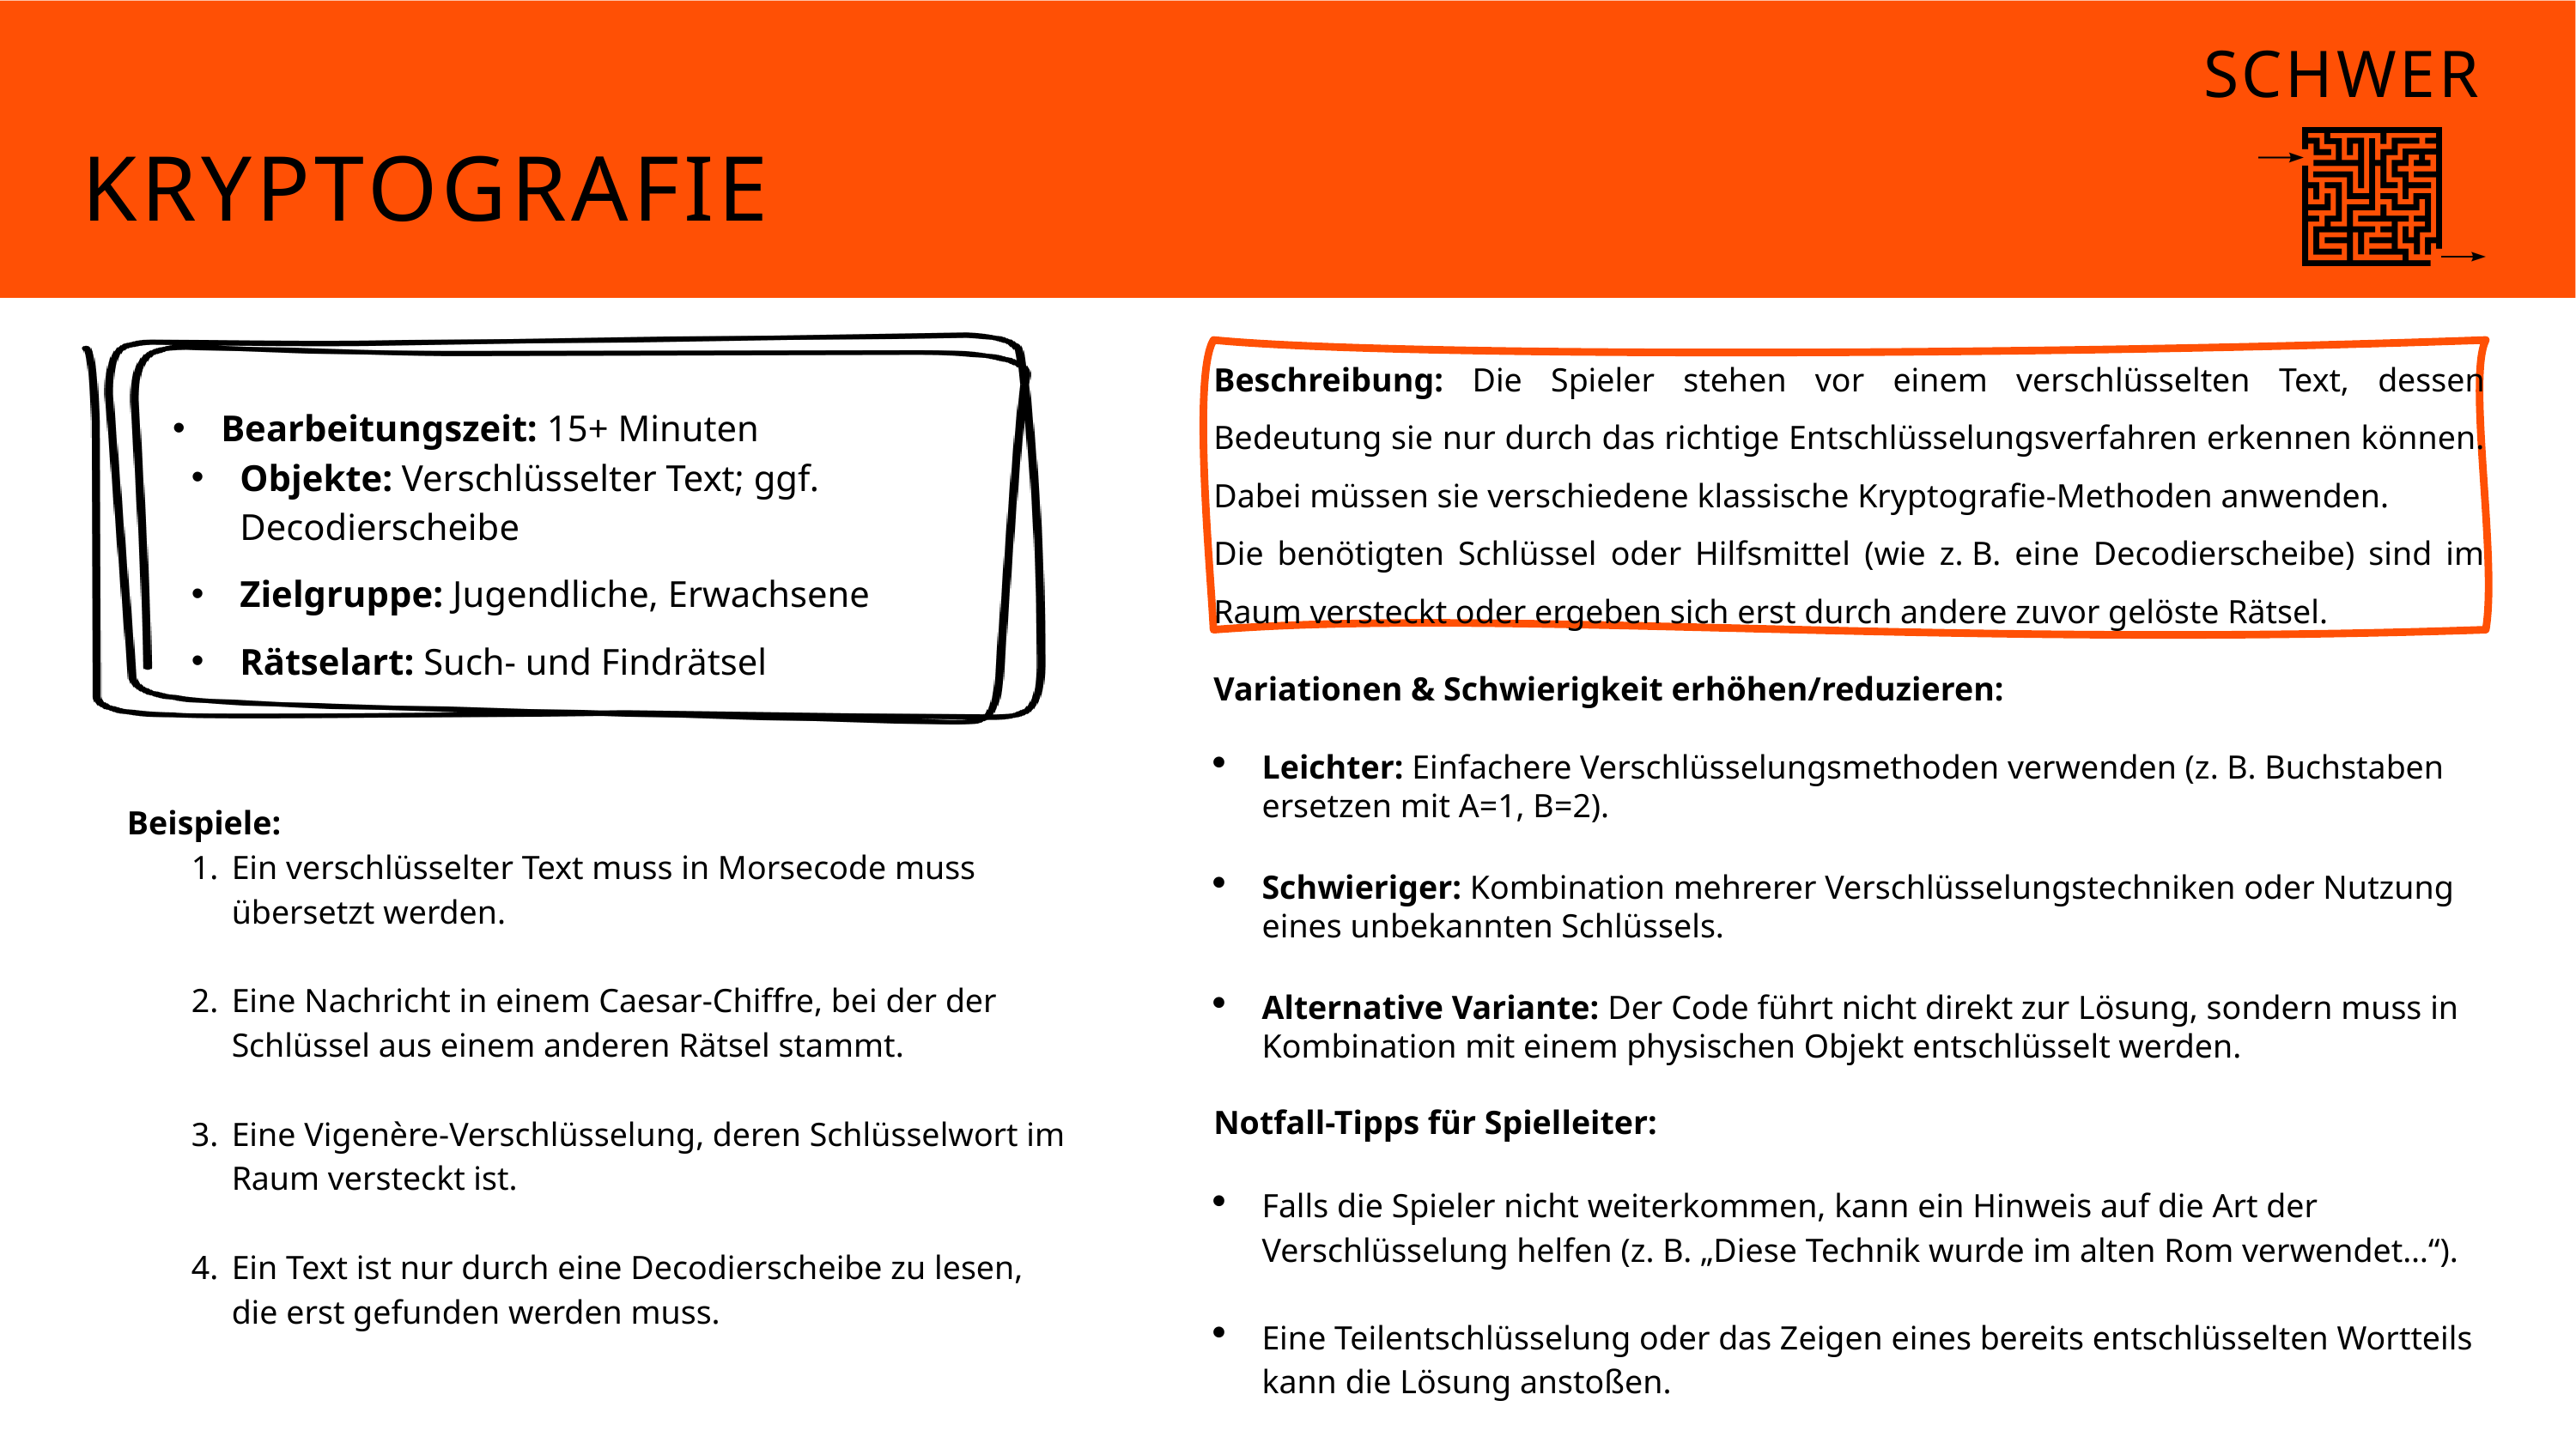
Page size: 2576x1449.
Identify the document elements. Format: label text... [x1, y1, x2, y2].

text_box [0, 0, 2576, 300]
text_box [2258, 126, 2487, 267]
text_box KRYPTOGRAFIE [82, 115, 2071, 239]
text_box Notfall-Tipps für Spielleiter: Falls die Spieler nicht weiterkommen, kann ein Hinweis auf die Art der Verschlüsselung helfen (z. B. „Diese Technik wurde im alten Rom verwendet…“). Eine Teilentschlüsselung oder das Zeigen eines bereits entschlüsselten Wortteils kann die Lösung anstoßen. [1213, 1101, 2486, 1401]
text_box Beschreibung: Die Spieler stehen vor einem verschlüsselten Text, dessen Bedeutung sie nur durch das richtige Entschlüsselungsverfahren erkennen können. Dabei müssen sie verschiedene klassische Kryptografie-Methoden anwenden. Die benötigten Schlüssel oder Hilfsmittel (wie z. B. eine Decodierscheibe) sind im Raum versteckt oder ergeben sich erst durch andere zuvor gelöste Rätsel. [1203, 340, 2489, 635]
text_box Variationen & Schwierigkeit erhöhen/reduzieren: Leichter: Einfachere Verschlüsselungsmethoden verwenden (z. B. Buchstaben ersetzen mit A=1, B=2). Schwieriger: Kombination mehrerer Verschlüsselungstechniken oder Nutzung eines unbekannten Schlüssels. Alternative Variante: Der Code führt nicht direkt zur Lösung, sondern muss in Kombination mit einem physischen Objekt entschlüsselt werden. [1213, 669, 2486, 1065]
text_box [82, 332, 1048, 724]
text_box Bearbeitungszeit: 15+ Minuten Objekte: Verschlüsselter Text; ggf. Decodierscheibe Zielgruppe: Jugendliche, Erwachsene Rätselart: Such- und Findrätsel [126, 368, 981, 682]
text_box Beispiele: Ein verschlüsselter Text muss in Morsecode muss übersetzt werden. Eine Nachricht in einem Caesar-Chiffre, bei der der Schlüssel aus einem anderen Rätsel stammt. Eine Vigenère-Verschlüsselung, deren Schlüsselwort im Raum versteckt ist. Ein Text ist nur durch eine Decodierscheibe zu lesen, die erst gefunden werden muss. [126, 783, 1076, 1331]
text_box SCHWER [2203, 39, 2570, 111]
